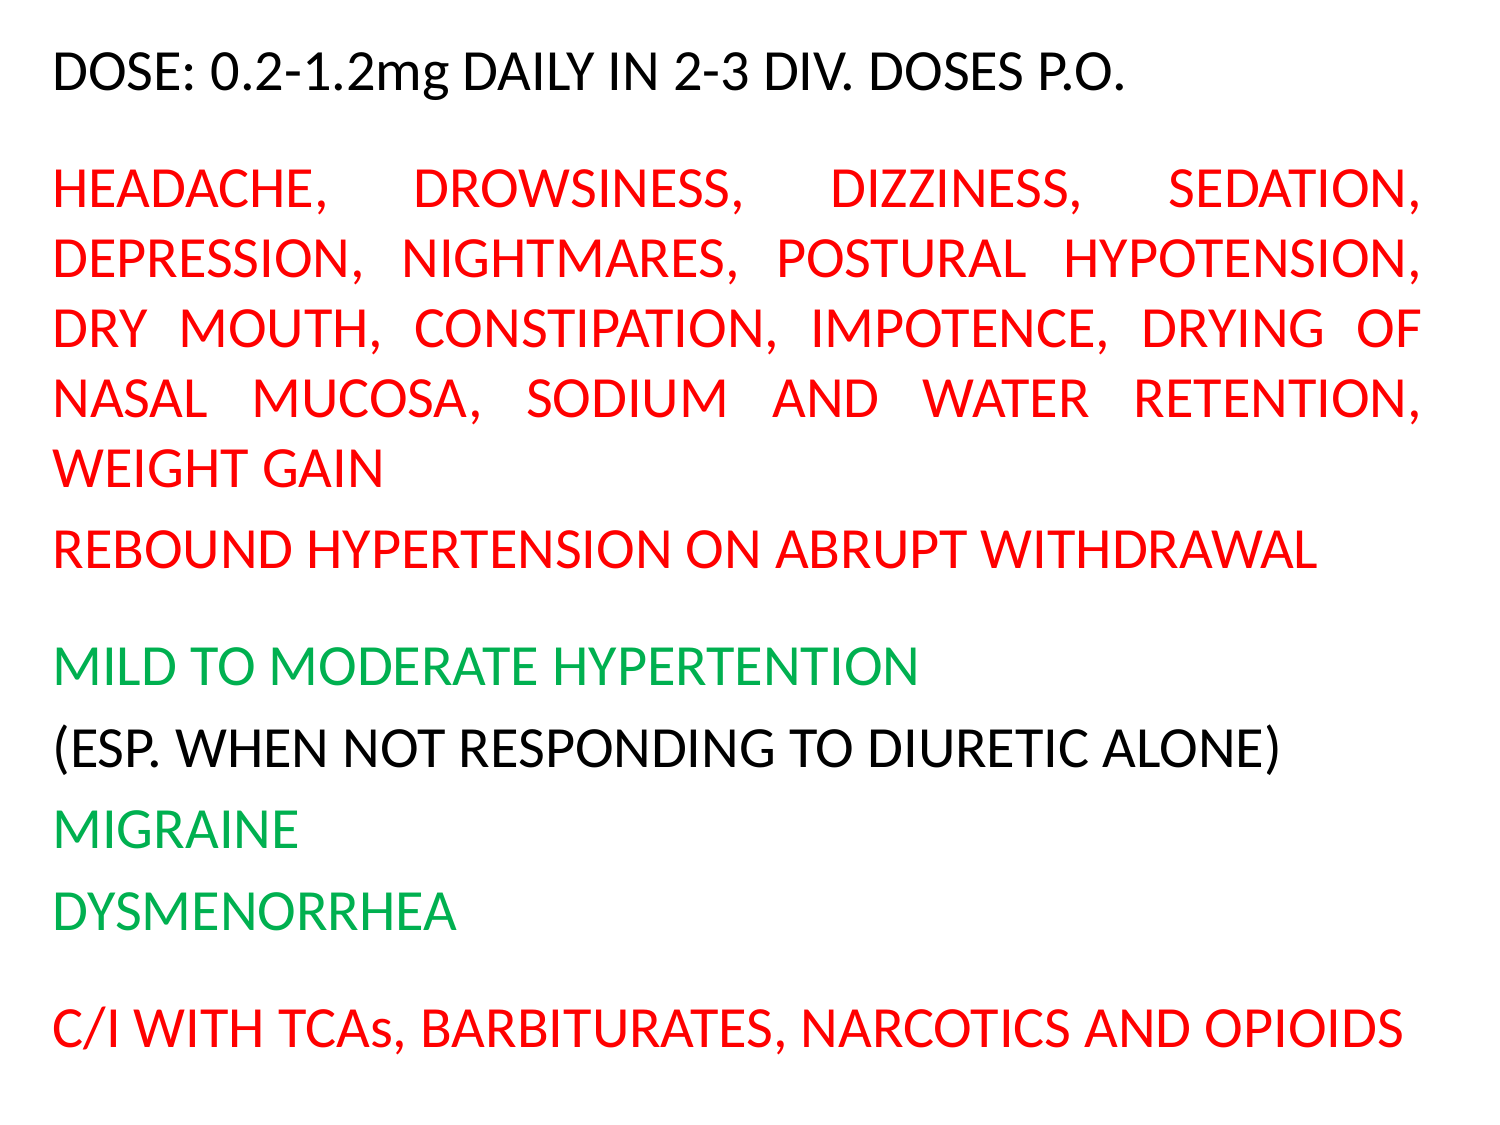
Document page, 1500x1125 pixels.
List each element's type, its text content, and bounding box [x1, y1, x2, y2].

list DOSE: 0.2-1.2mg DAILY IN 2-3 DIV. DOSES P.O. HEADACHE, DROWSINESS, DIZZINESS, SEDATION, DEPRESSION, NIGHTMARES, POSTURAL HYPOTENSION, DRY MOUTH, CONSTIPATION, IMPOTENCE, DRYING OF NASAL MUCOSA, SODIUM AND WATER RETENTION, WEIGHT GAIN REBOUND HYPERTENSION ON ABRUPT WITHDRAWAL MILD TO MODERATE HYPERTENTION (ESP. WHEN NOT RESPONDING TO DIURETIC ALONE) MIGRAINE DYSMENORRHEA C/I WITH TCAs, BARBITURATES, NARCOTICS AND OPIOIDS [37, 24, 1438, 1100]
